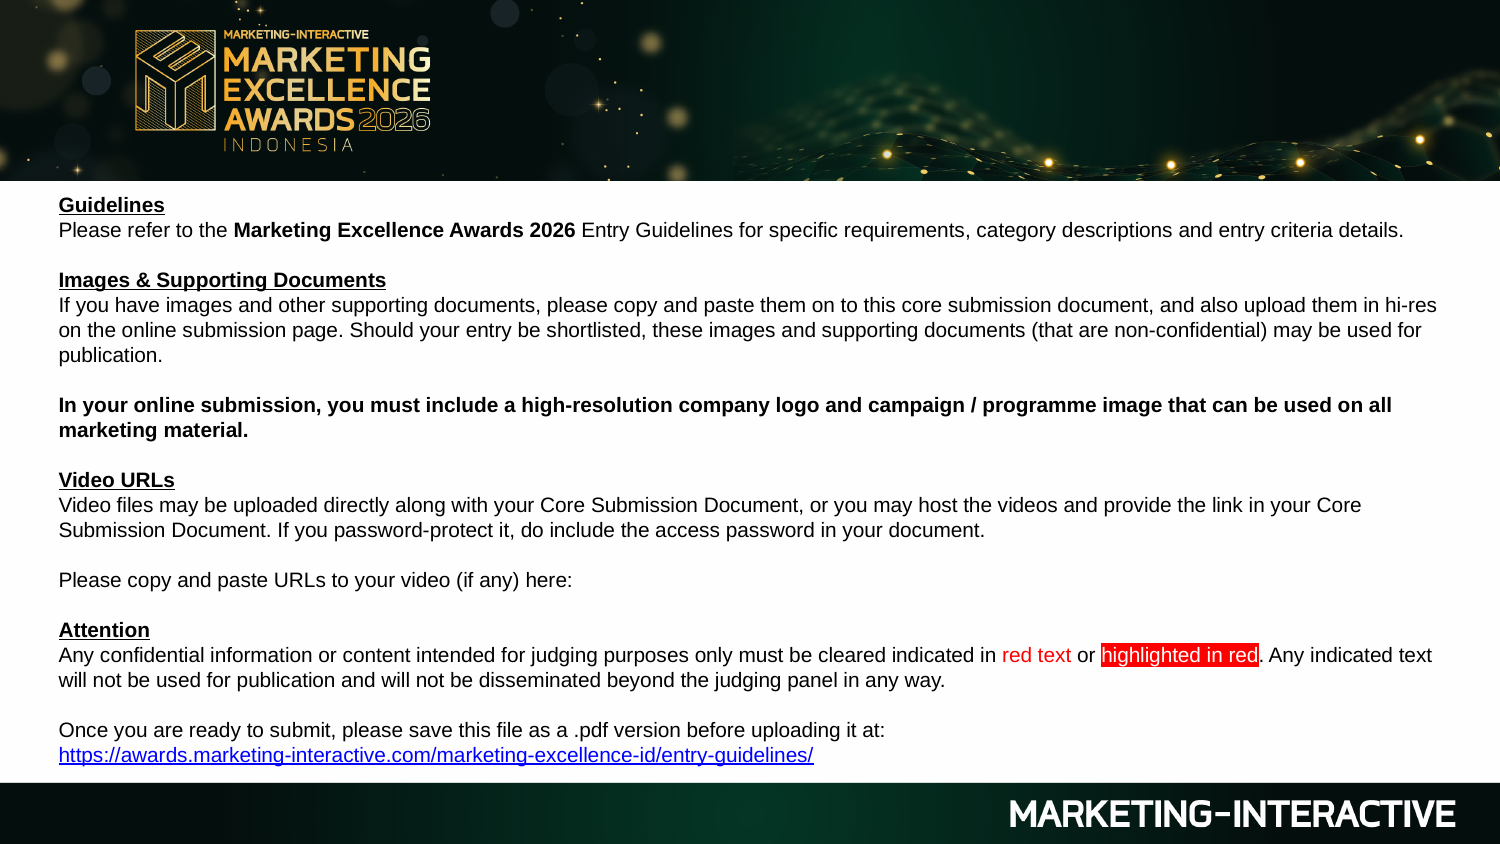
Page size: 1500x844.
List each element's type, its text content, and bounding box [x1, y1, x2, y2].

text_box Guidelines Please refer to the Marketing Excellence Awards 2026 Entry Guidelines for specific requirements, category descriptions and entry criteria details. Images & Supporting Documents If you have images and other supporting documents, please copy and paste them on to this core submission document, and also upload them in hi-res on the online submission page. Should your entry be shortlisted, these images and supporting documents (that are non-confidential) may be used for publication. In your online submission, you must include a high-resolution company logo and campaign / programme image that can be used on all marketing material. Video URLs Video files may be uploaded directly along with your Core Submission Document, or you may host the videos and provide the link in your Core Submission Document. If you password-protect it, do include the access password in your document. Please copy and paste URLs to your video (if any) here: Attention Any confidential information or content intended for judging purposes only must be cleared indicated in red text or highlighted in red. Any indicated text will not be used for publication and will not be disseminated beyond the judging panel in any way. Once you are ready to submit, please save this file as a .pdf version before uploading it at: https://awards.marketing-interactive.com/marketing-excellence-id/entry-guidelines/ [43, 184, 1457, 774]
picture [0, 0, 1500, 844]
